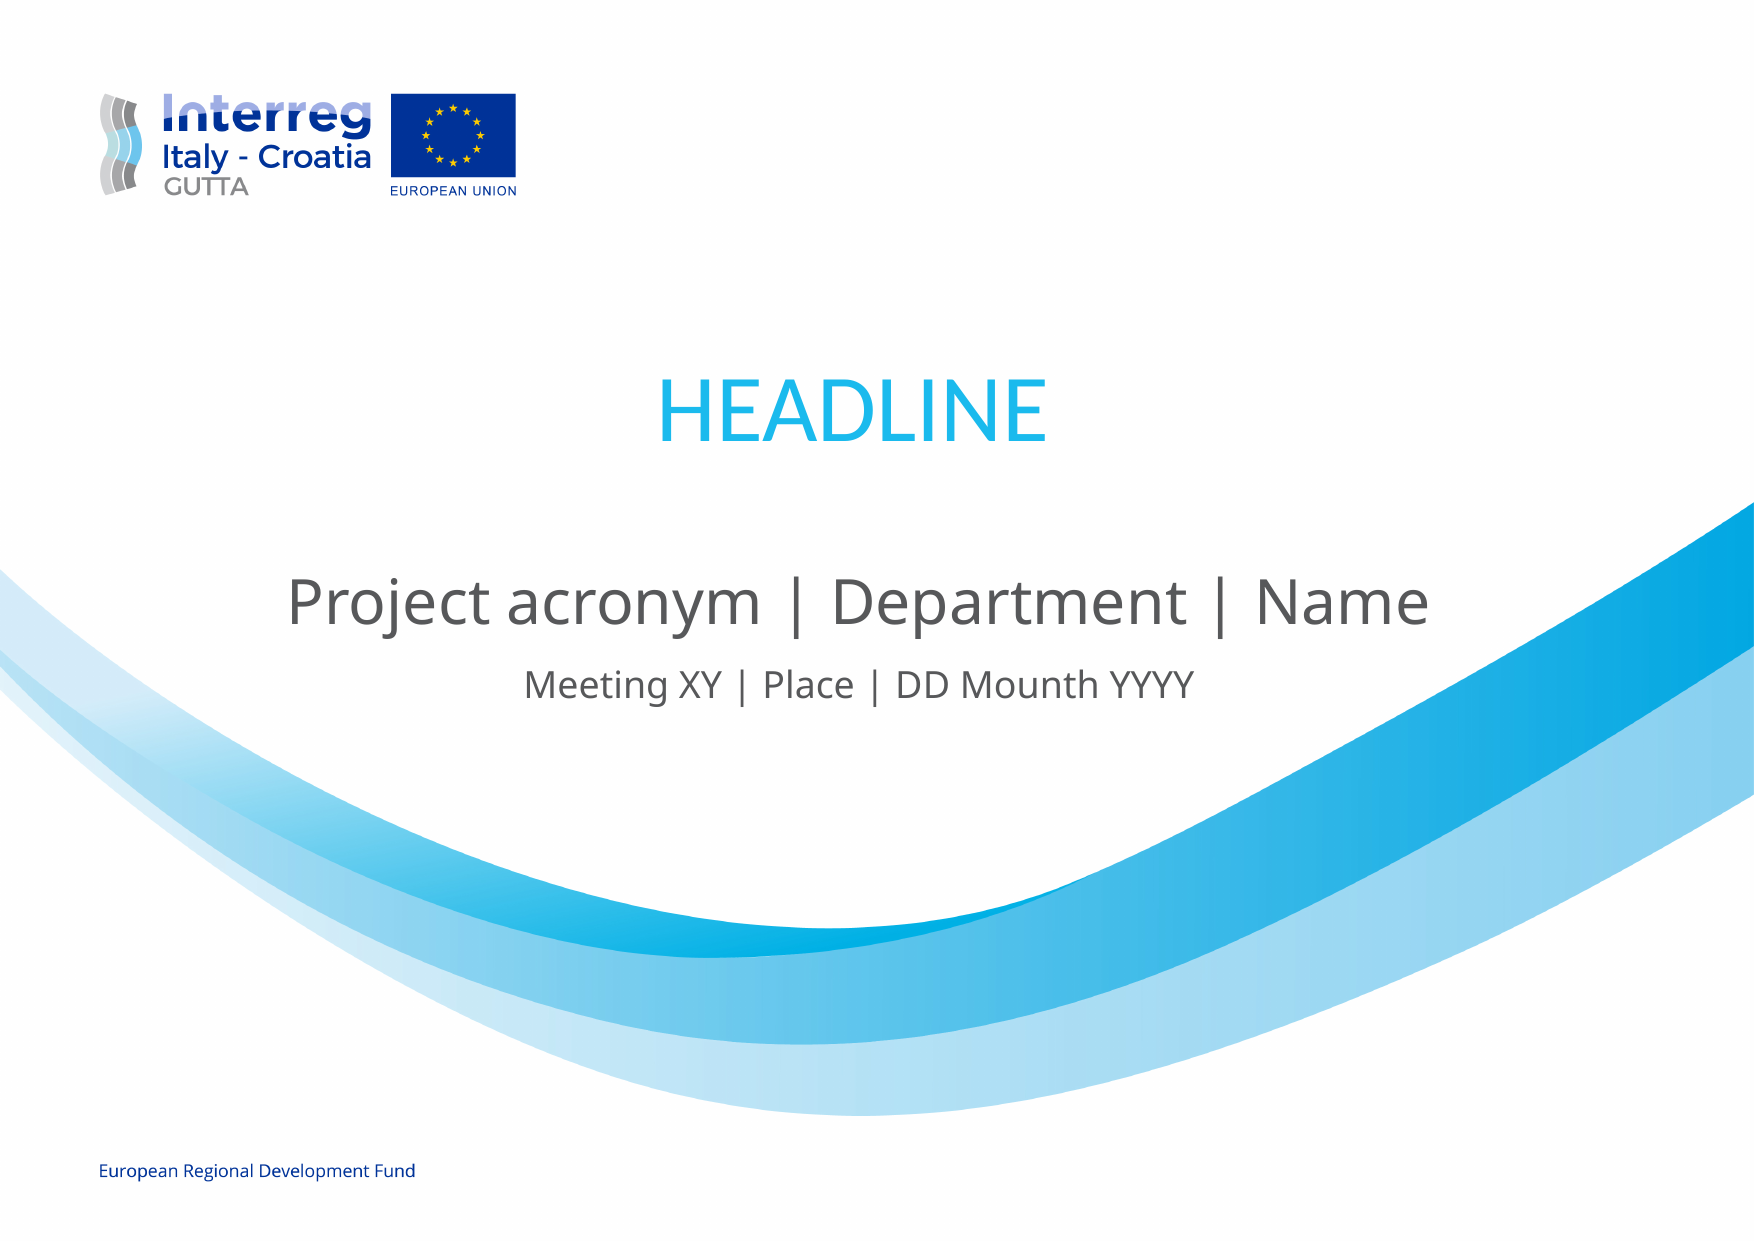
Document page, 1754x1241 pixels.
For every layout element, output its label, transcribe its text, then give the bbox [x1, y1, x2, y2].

text_box HEADLINE [427, 337, 1279, 470]
picture [0, 0, 1754, 1241]
text_box Meeting XY | Place | DD Mounth YYYY [156, 652, 1563, 716]
text_box Project acronym | Department | Name [156, 553, 1563, 646]
